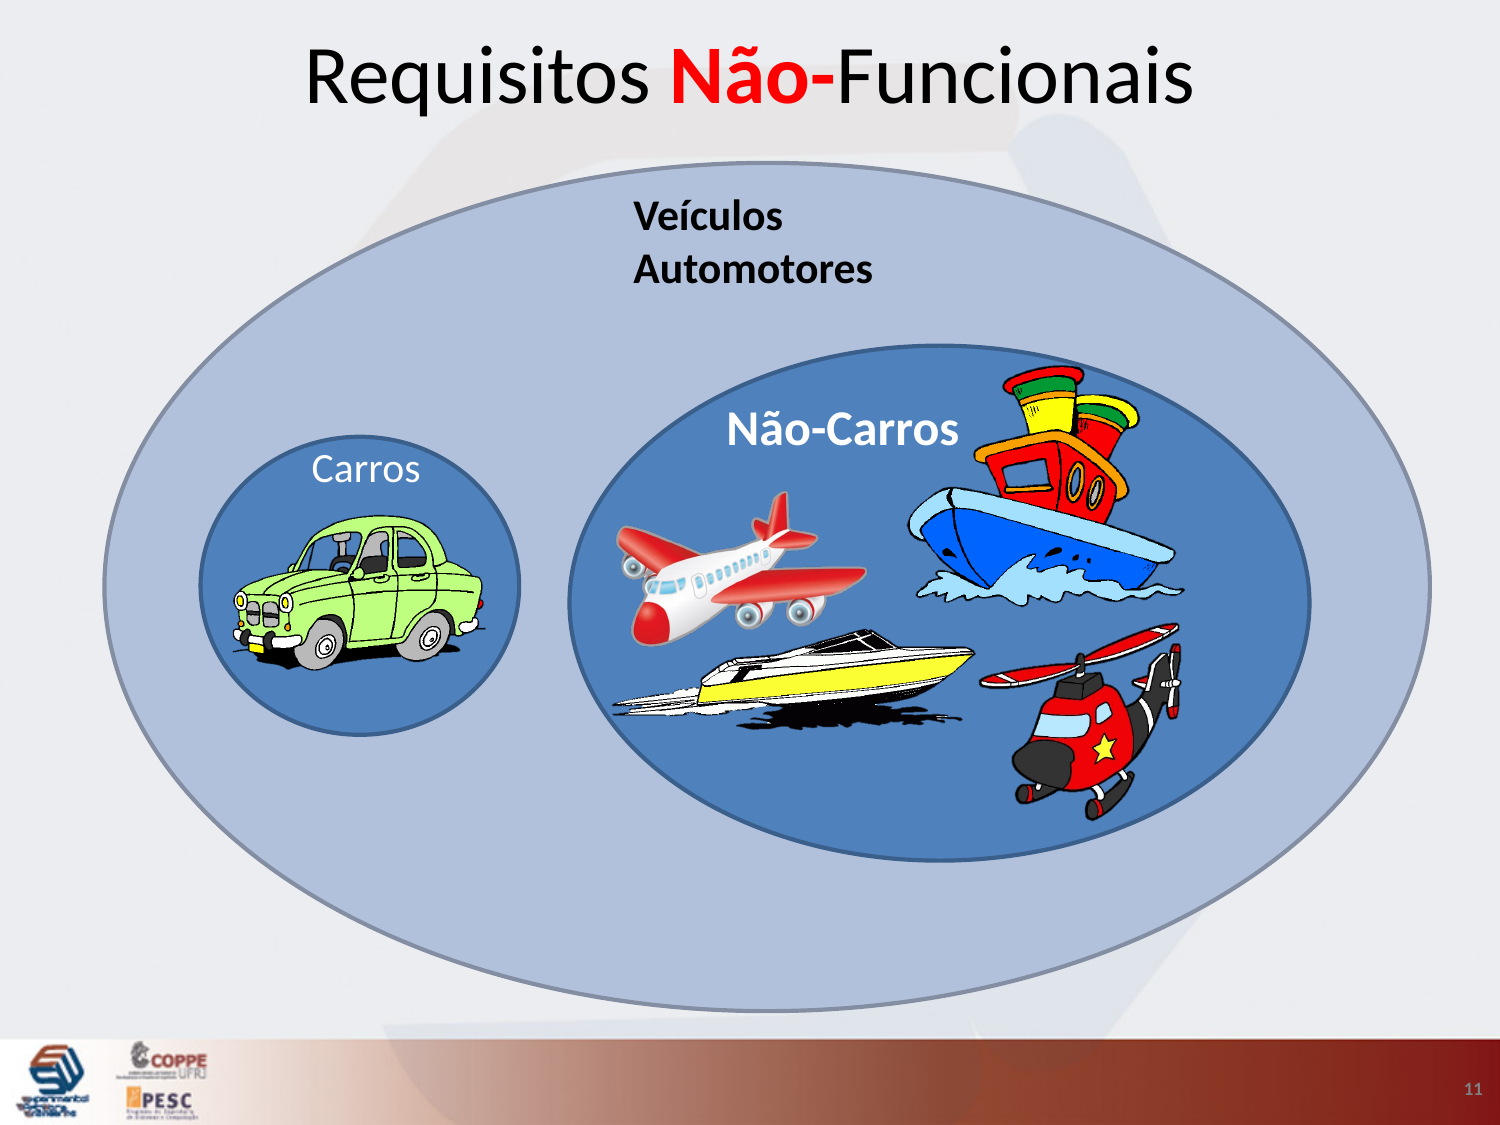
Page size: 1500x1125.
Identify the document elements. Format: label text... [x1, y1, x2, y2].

text_box [567, 489, 605, 715]
text_box [733, 345, 896, 387]
text_box [102, 160, 1432, 1014]
text_box Não-Carros [711, 387, 892, 463]
text_box [615, 398, 892, 620]
picture [0, 141, 1500, 1125]
text_box [198, 447, 522, 673]
text_box [235, 681, 486, 737]
text_box Veículos Automotores [618, 179, 1044, 300]
text_box [1194, 413, 1312, 770]
text_box [633, 751, 1107, 863]
text_box Carros [296, 433, 481, 498]
title Requisitos Não-Funcionais [0, 0, 1500, 141]
